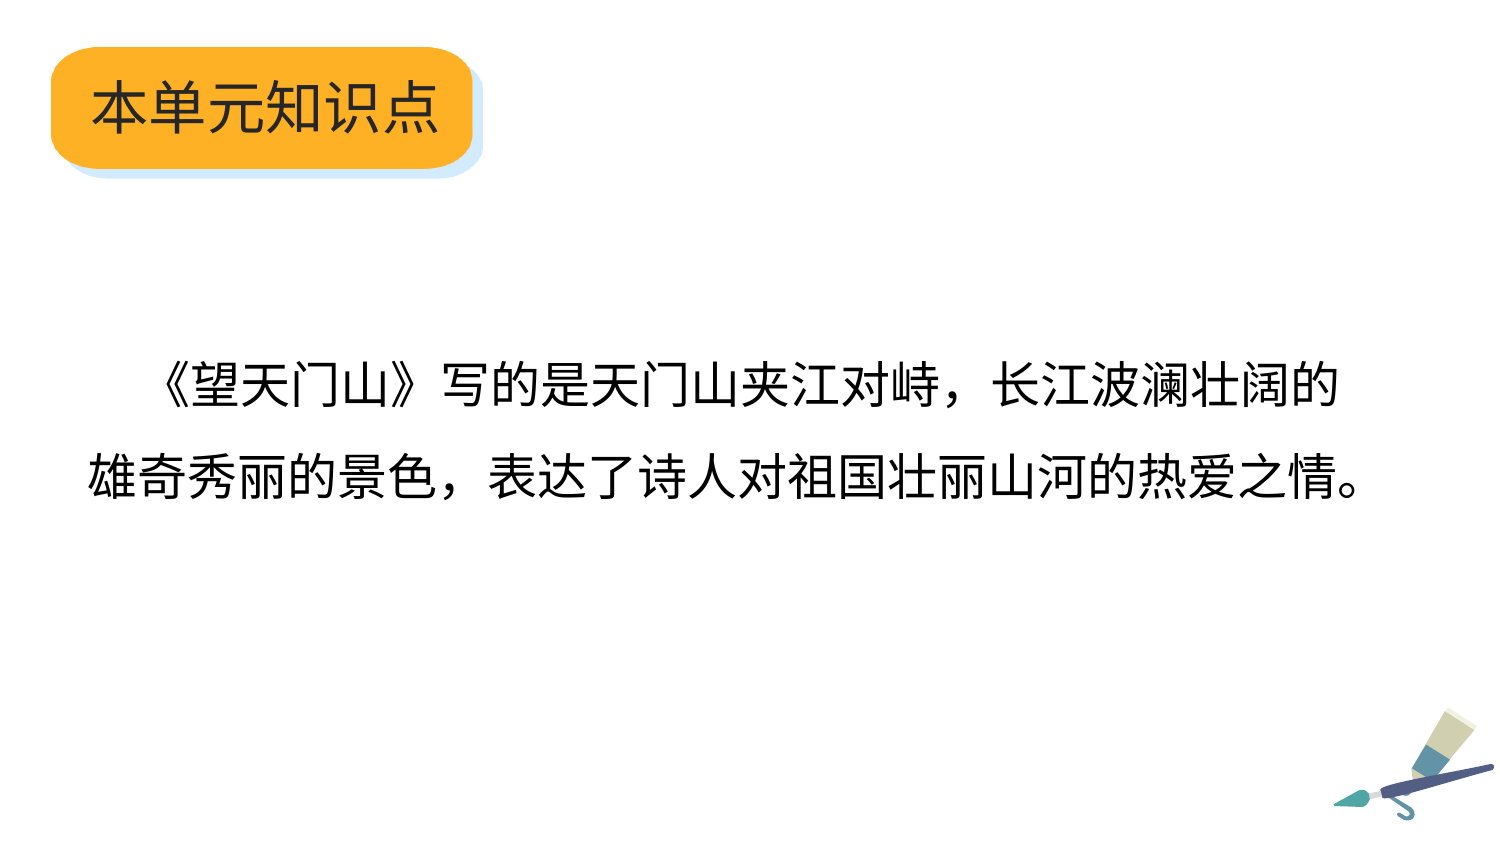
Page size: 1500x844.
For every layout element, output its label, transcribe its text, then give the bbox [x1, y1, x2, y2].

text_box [1358, 708, 1481, 844]
picture [51, 47, 483, 179]
text_box 《望天门山》写的是天门山夹江对峙，长江波澜壮阔的雄奇秀丽的景色，表达了诗人对祖国壮丽山河的热爱之情。 [76, 304, 1383, 511]
